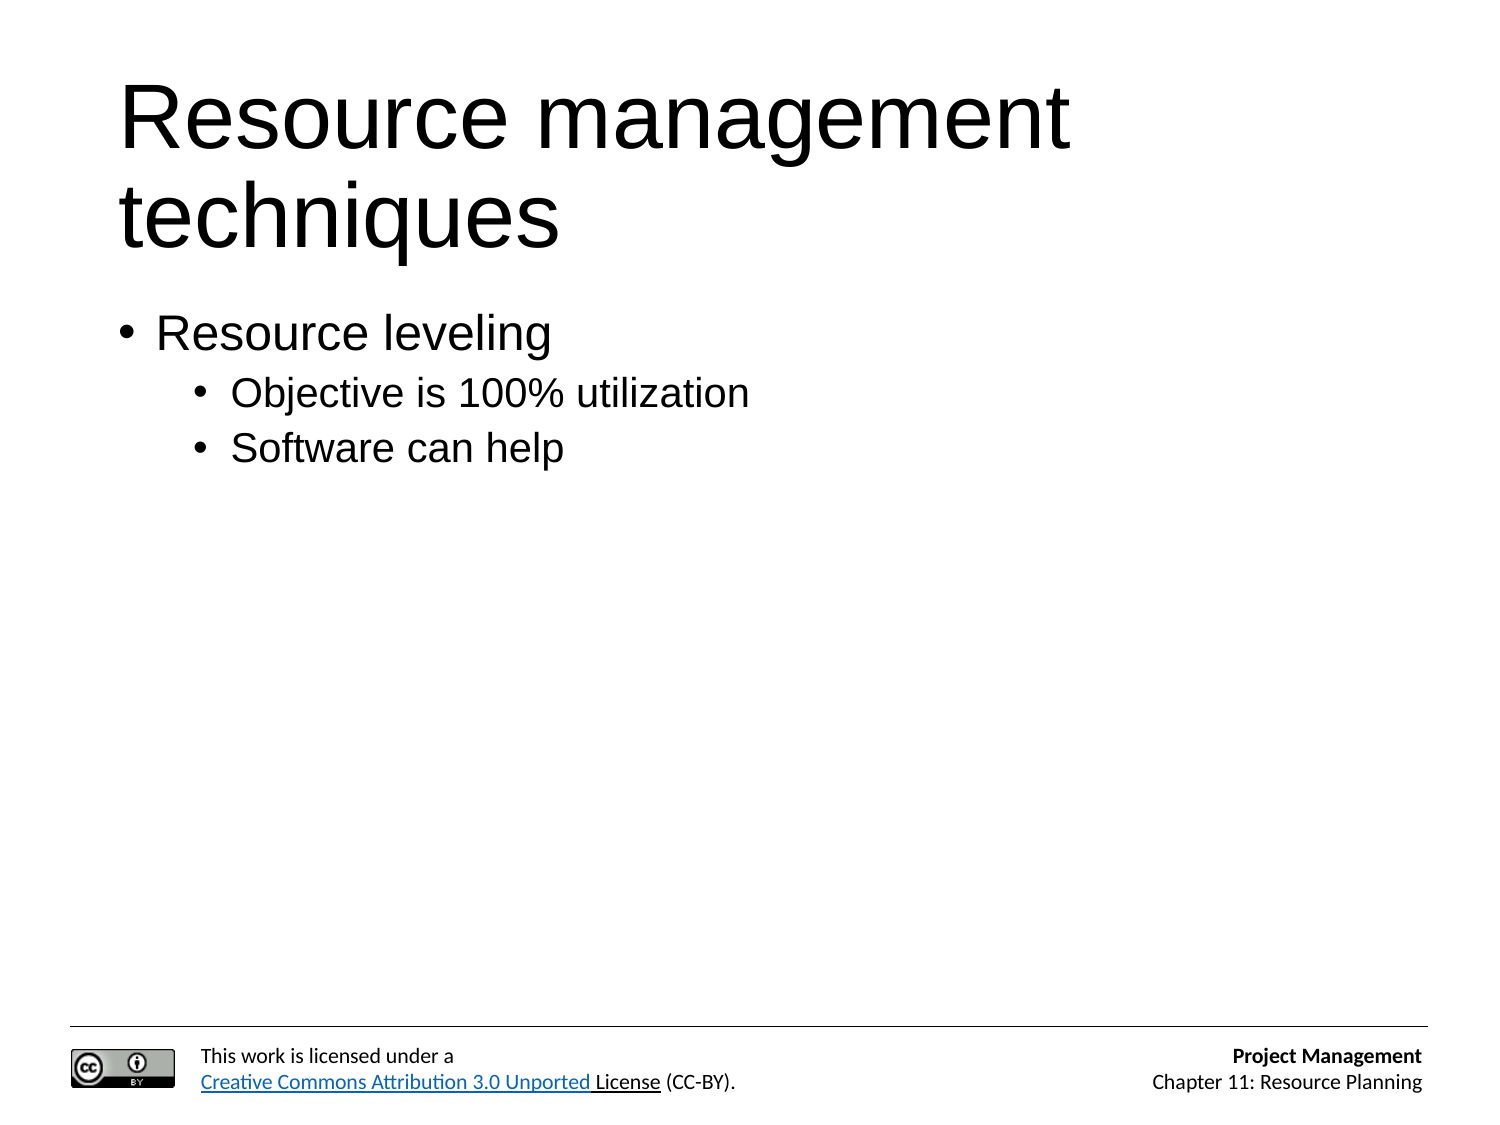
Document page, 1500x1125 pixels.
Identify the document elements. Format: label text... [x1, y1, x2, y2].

list Resource leveling Objective is 100% utilization Software can help [103, 299, 1397, 1014]
title Resource management techniques [103, 59, 1397, 278]
picture [71, 1049, 175, 1088]
